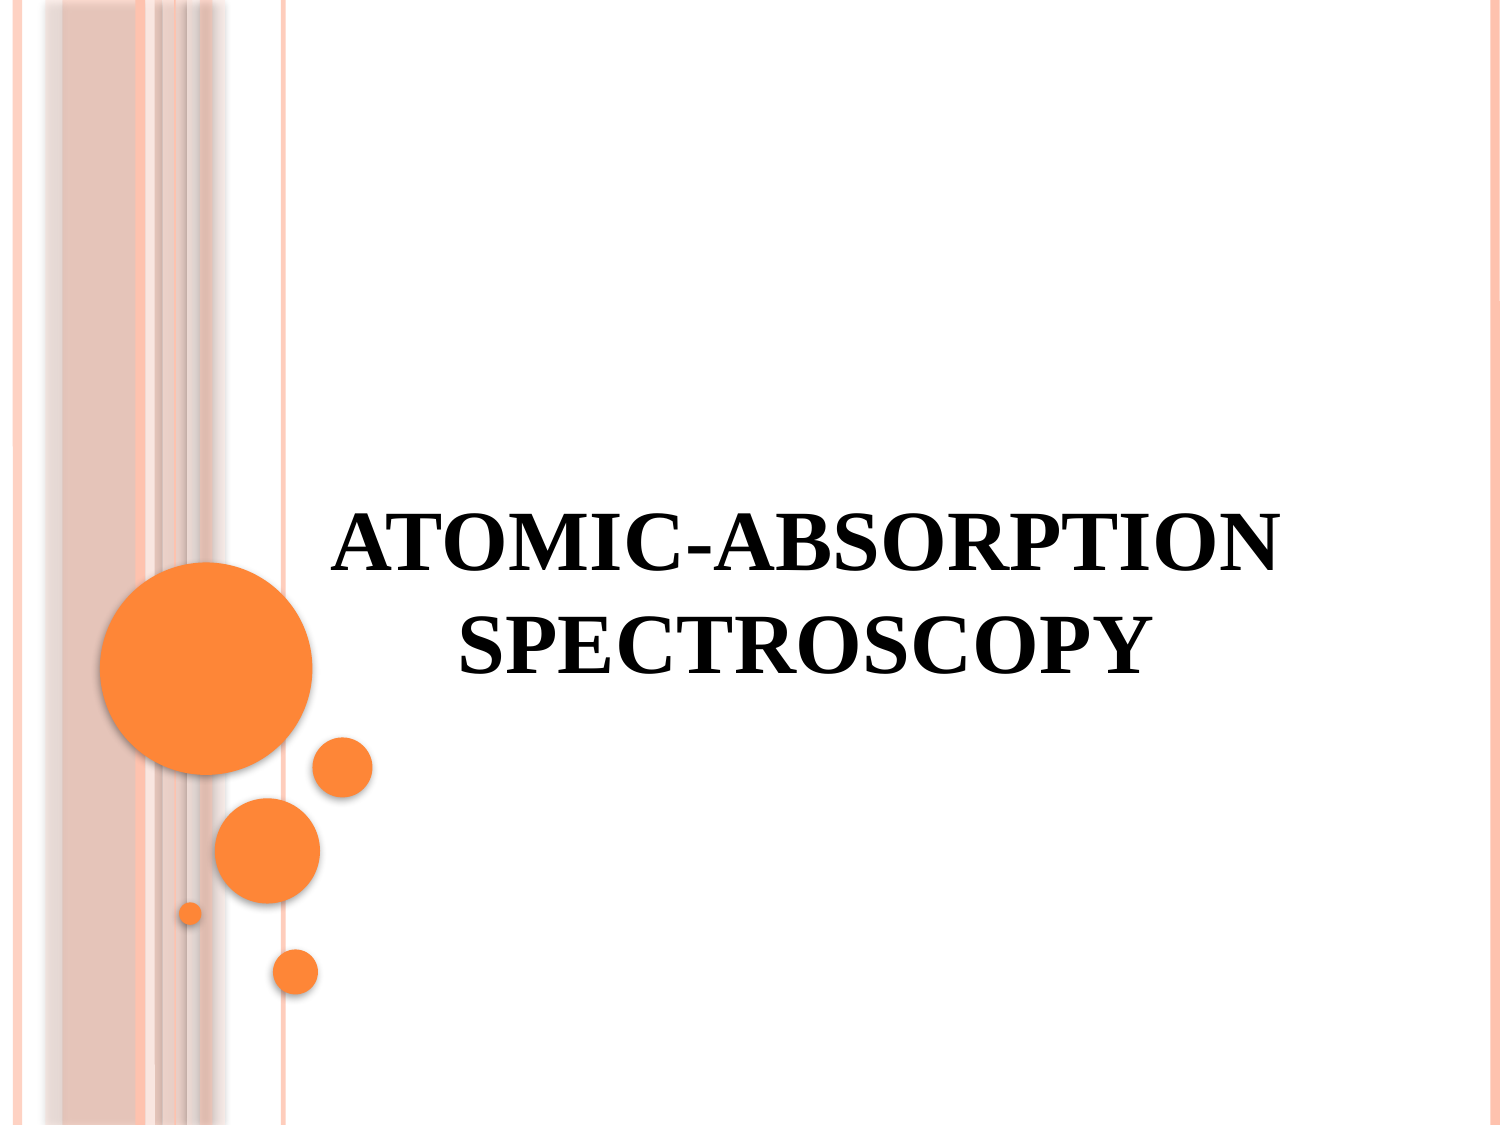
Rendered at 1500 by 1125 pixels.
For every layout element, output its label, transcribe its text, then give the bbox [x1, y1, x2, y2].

title Atomic-absorption spectroscopy [300, 387, 1313, 699]
